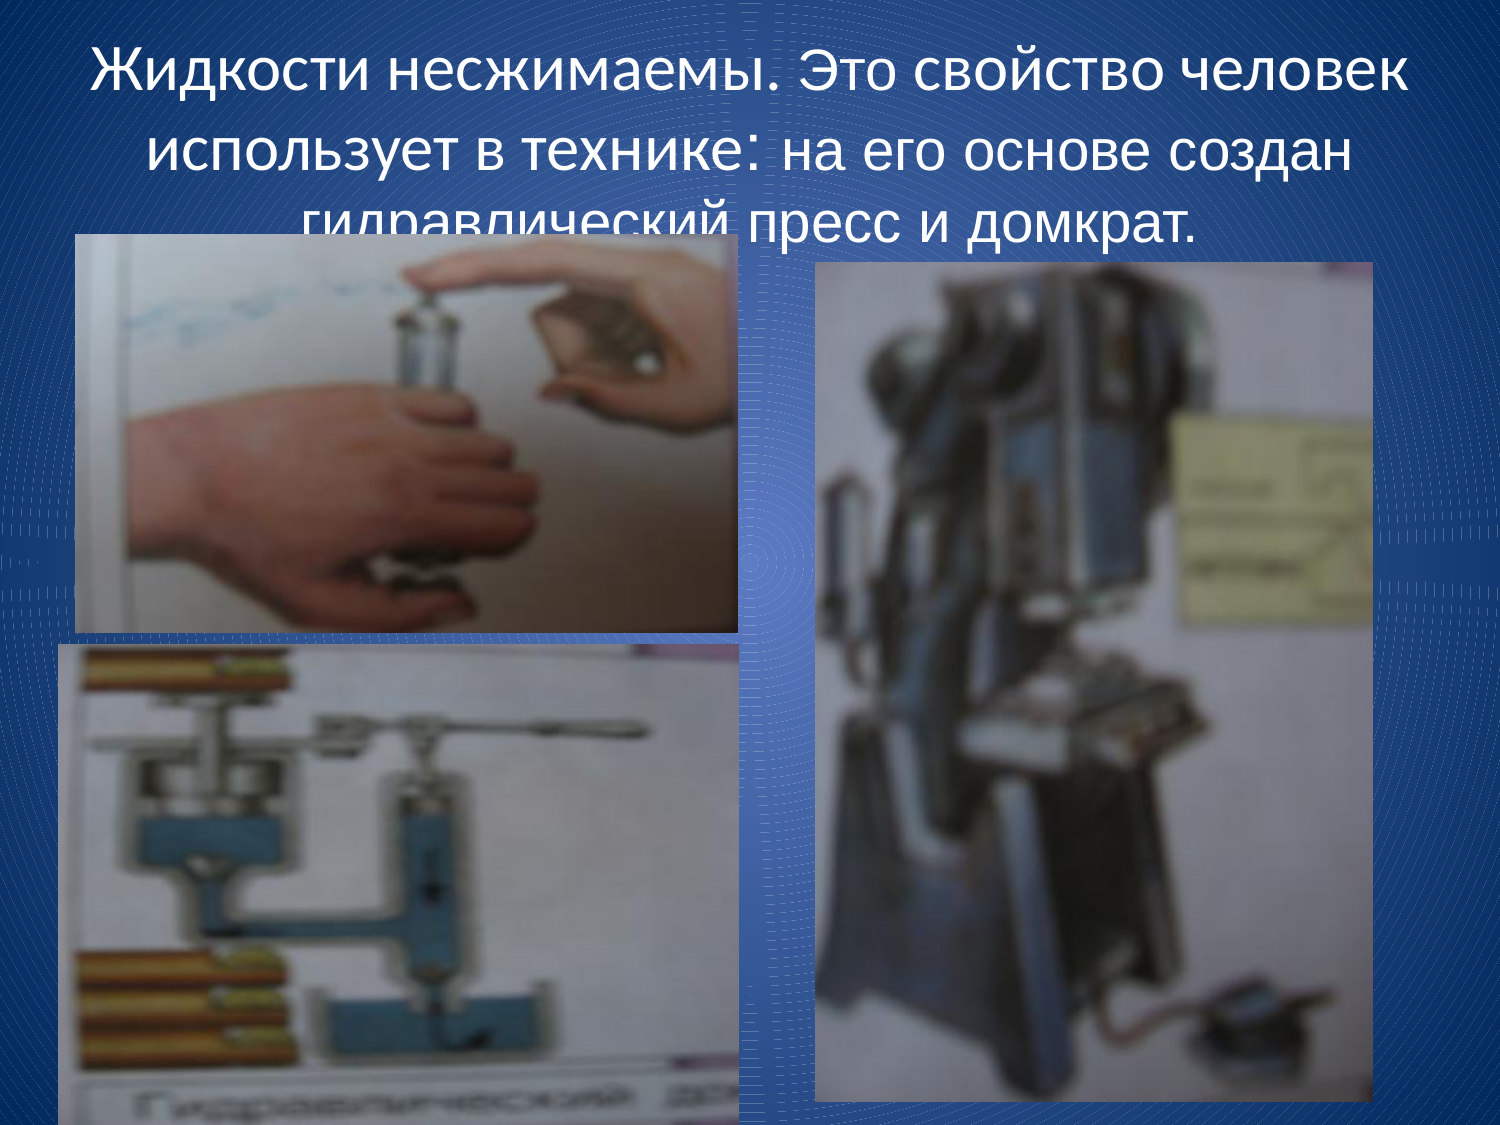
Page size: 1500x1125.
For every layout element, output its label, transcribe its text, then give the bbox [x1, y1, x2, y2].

title Жидкости несжимаемы. Это свойство человек использует в технике: на его основе создан гидравлический пресс и домкрат. [74, 44, 1426, 233]
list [815, 262, 1373, 1102]
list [74, 234, 738, 634]
picture [58, 644, 739, 1125]
